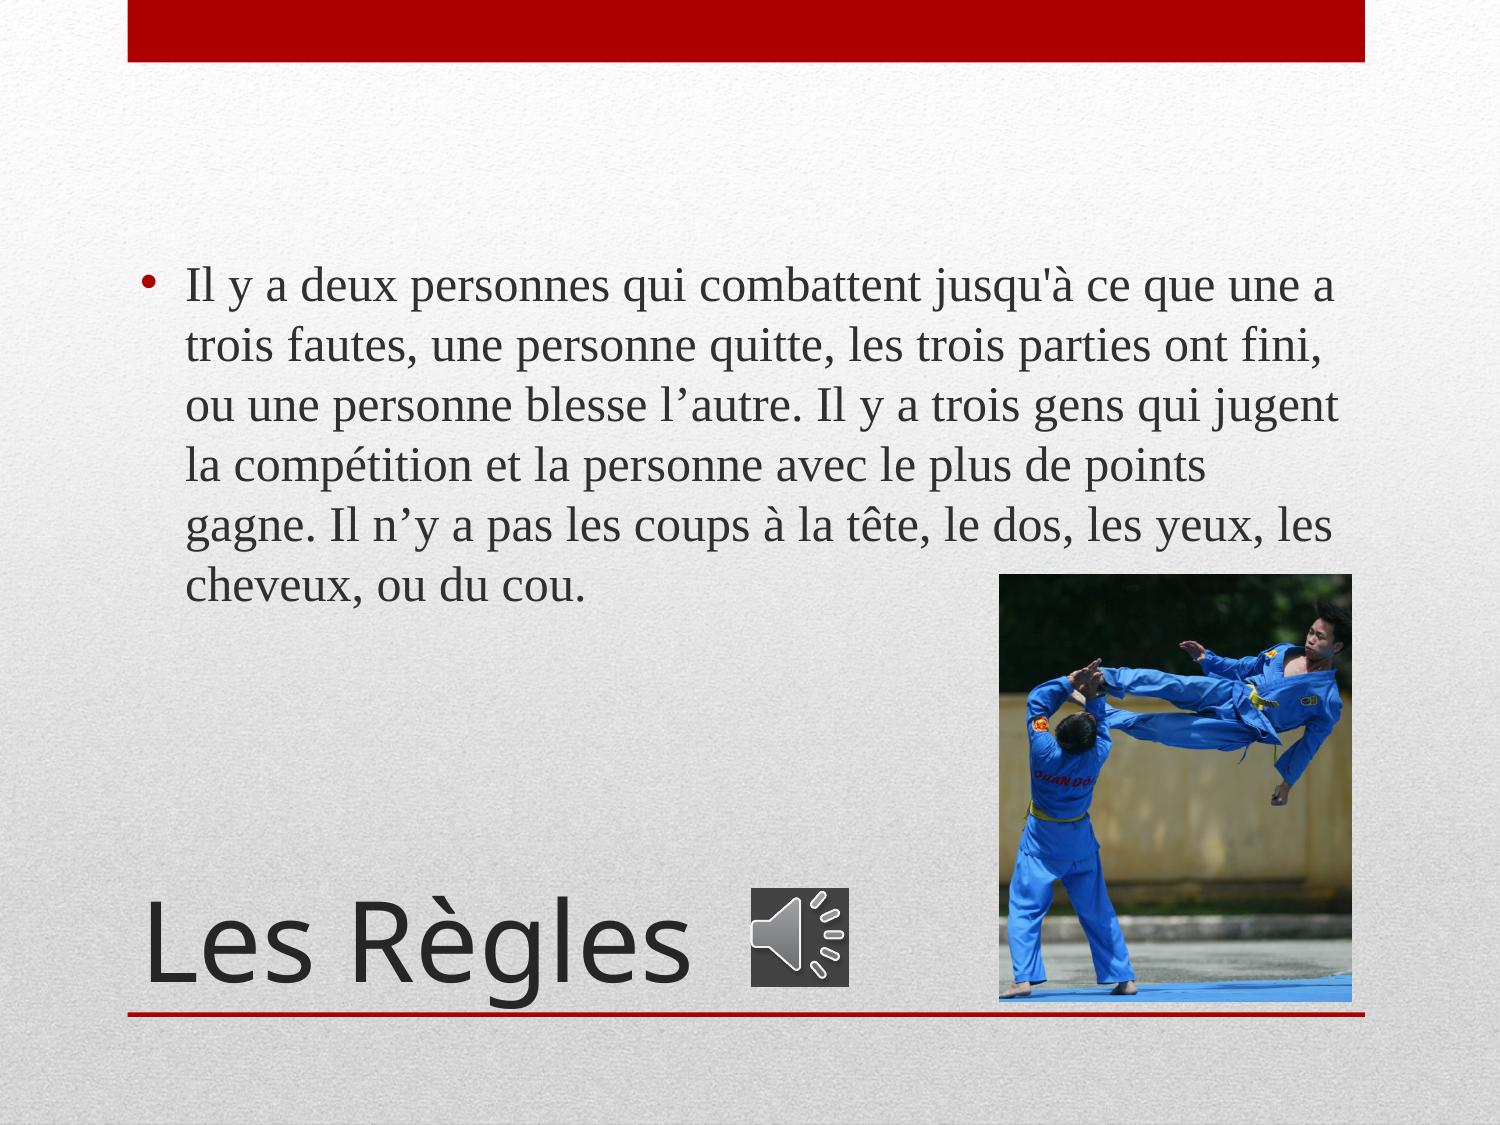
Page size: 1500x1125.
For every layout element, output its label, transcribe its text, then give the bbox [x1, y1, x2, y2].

title Les Règles [125, 750, 1001, 1013]
picture [999, 574, 1353, 1003]
list Il y a deux personnes qui combattent jusqu'à ce que une a trois fautes, une personne quitte, les trois parties ont fini, ou une personne blesse l’autre. Il y a trois gens qui jugent la compétition et la personne avec le plus de points gagne. Il n’y a pas les coups à la tête, le dos, les yeux, les cheveux, ou du cou. [125, 112, 1363, 750]
picture [749, 886, 851, 989]
